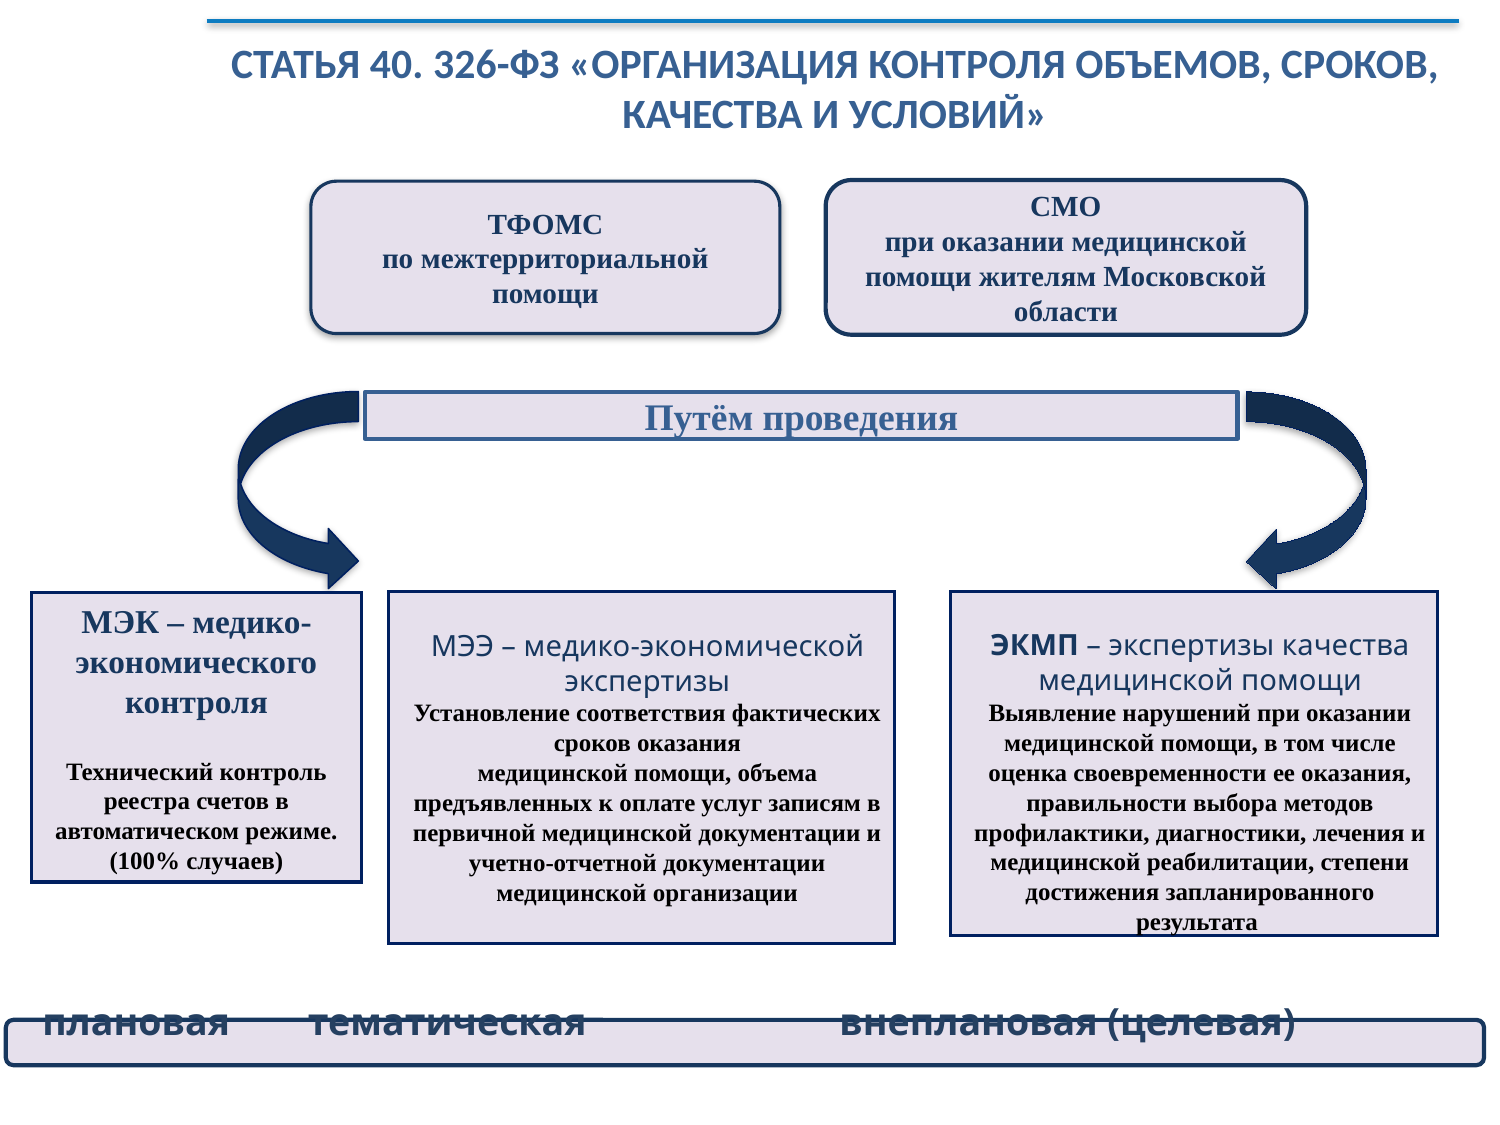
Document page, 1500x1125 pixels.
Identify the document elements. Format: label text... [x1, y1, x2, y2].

text_box ЭКМП – экспертизы качества медицинской помощи Выявление нарушений при оказании медицинской помощи, в том числе оценка своевременности ее оказания, правильности выбора методов профилактики, диагностики, лечения и медицинской реабилитации, степени достижения запланированного результата [950, 591, 1438, 936]
text_box МЭЭ – медико-экономической экспертизы Установление соответствия фактических сроков оказания медицинской помощи, объема предъявленных к оплате услуг записям в первичной медицинской документации и учетно-отчетной документации медицинской организации [388, 591, 895, 944]
text_box [237, 390, 360, 590]
text_box Статья 40. 326-ФЗ «Организация контроля объемов, сроков, качества и условий» [185, 29, 1485, 145]
text_box Путём проведения [363, 390, 1240, 441]
text_box ТФОМС по межтерриториальной помощи [310, 180, 781, 335]
text_box СМО при оказании медицинской помощи жителям Московской области [823, 177, 1309, 337]
text_box плановая тематическая внеплановая (целевая) [3, 1017, 1487, 1068]
text_box МЭК – медико-экономического контроля Технический контроль реестра счетов в автоматическом режиме. (100% случаев) [31, 592, 362, 883]
text_box [1246, 391, 1367, 589]
